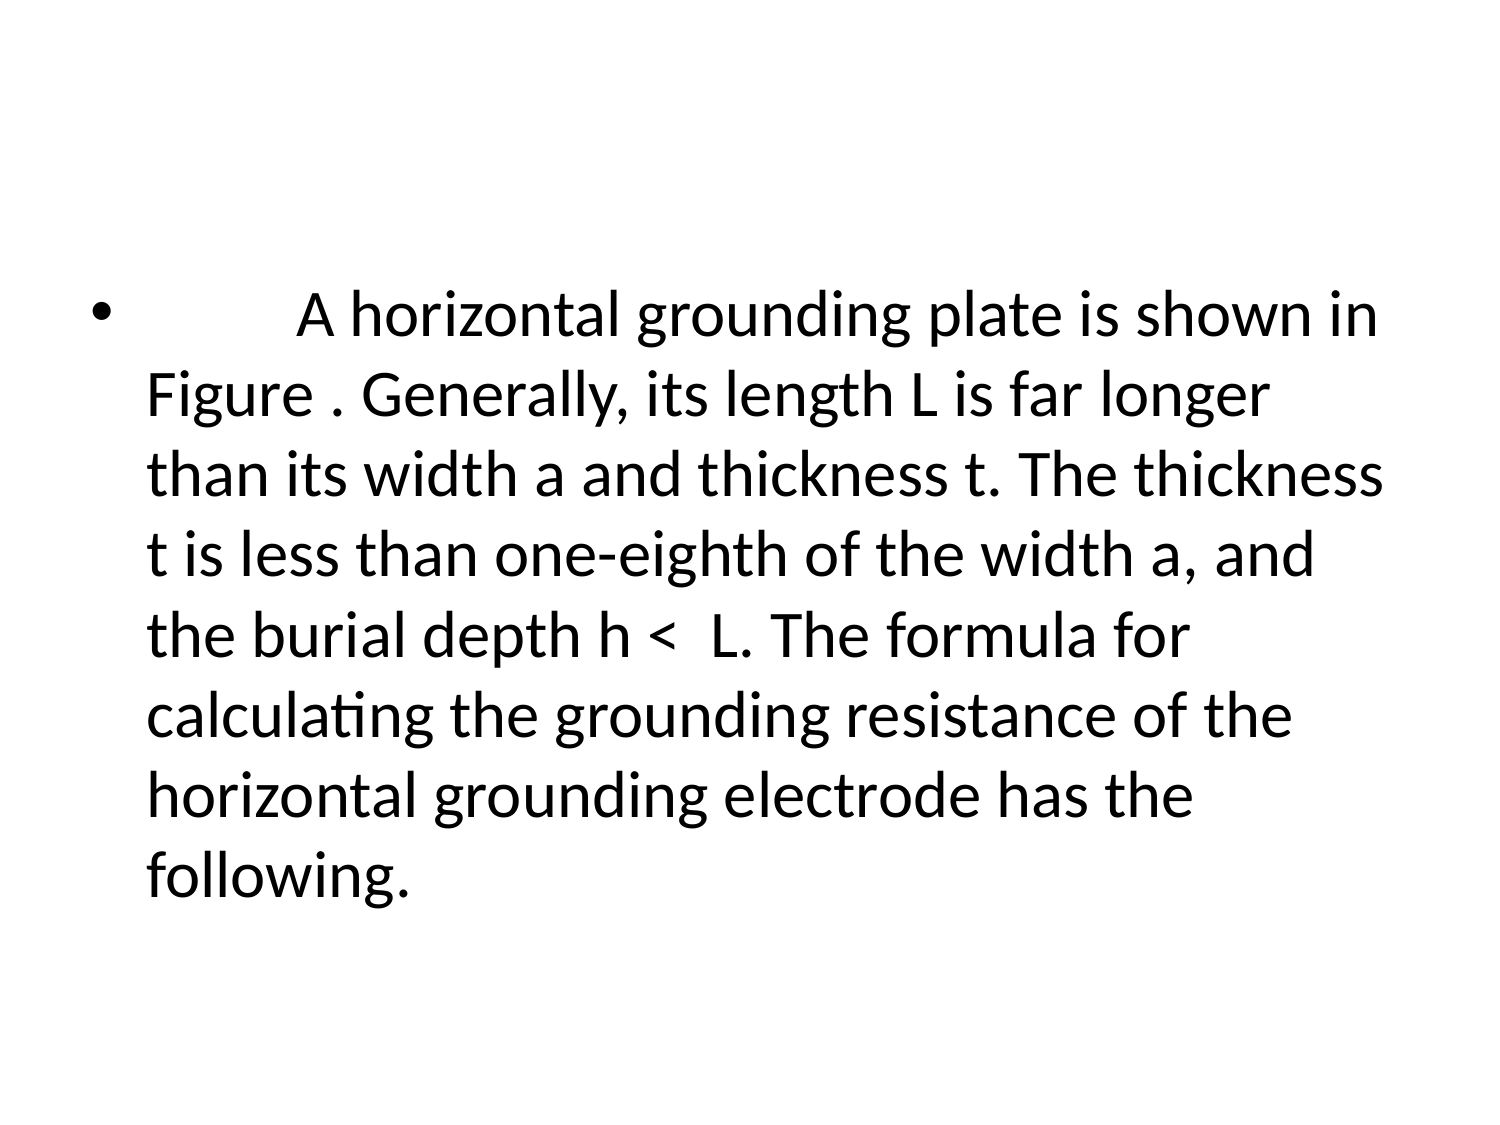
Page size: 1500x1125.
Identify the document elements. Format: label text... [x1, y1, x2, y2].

list A horizontal grounding plate is shown in Figure . Generally, its length L is far longer than its width a and thickness t. The thickness t is less than one-eighth of the width a, and the burial depth h ˂ L. The formula for calculating the grounding resistance of the horizontal grounding electrode has the following. [75, 262, 1425, 1005]
